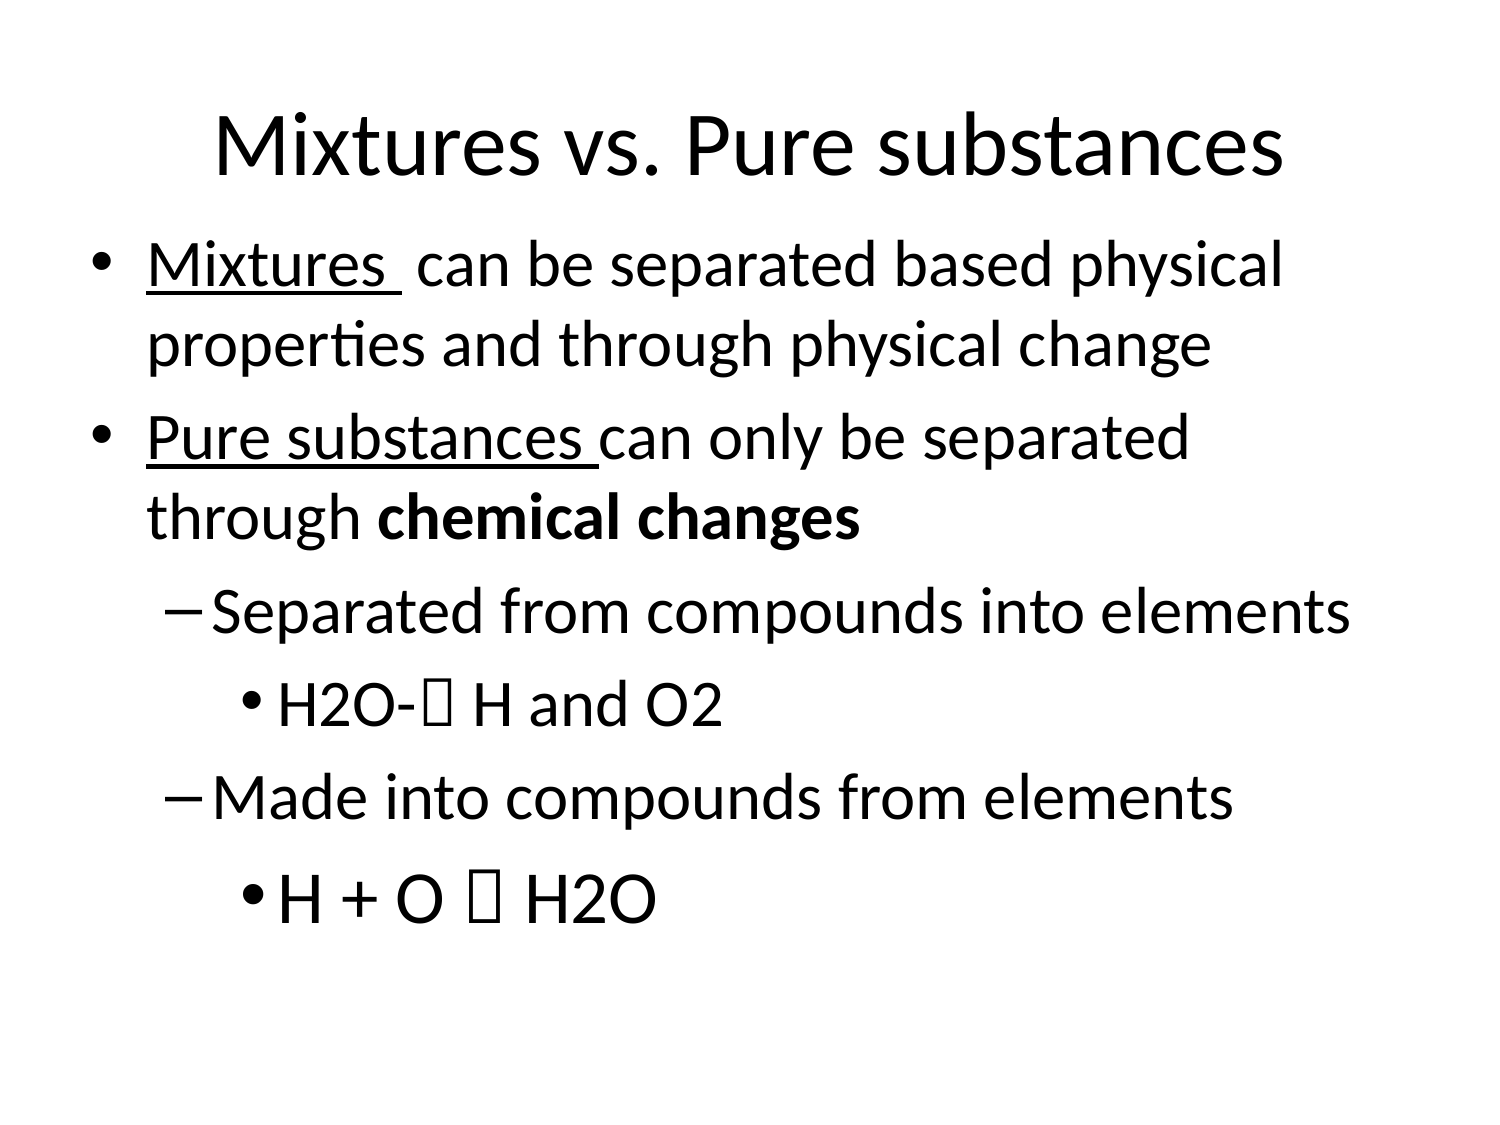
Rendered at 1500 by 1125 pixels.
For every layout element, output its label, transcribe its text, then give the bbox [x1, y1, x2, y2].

list Mixtures can be separated based physical properties and through physical change Pure substances can only be separated through chemical changes Separated from compounds into elements H2O- H and O2 Made into compounds from elements H + O  H2O [75, 212, 1425, 1050]
title Mixtures vs. Pure substances [75, 45, 1425, 212]
